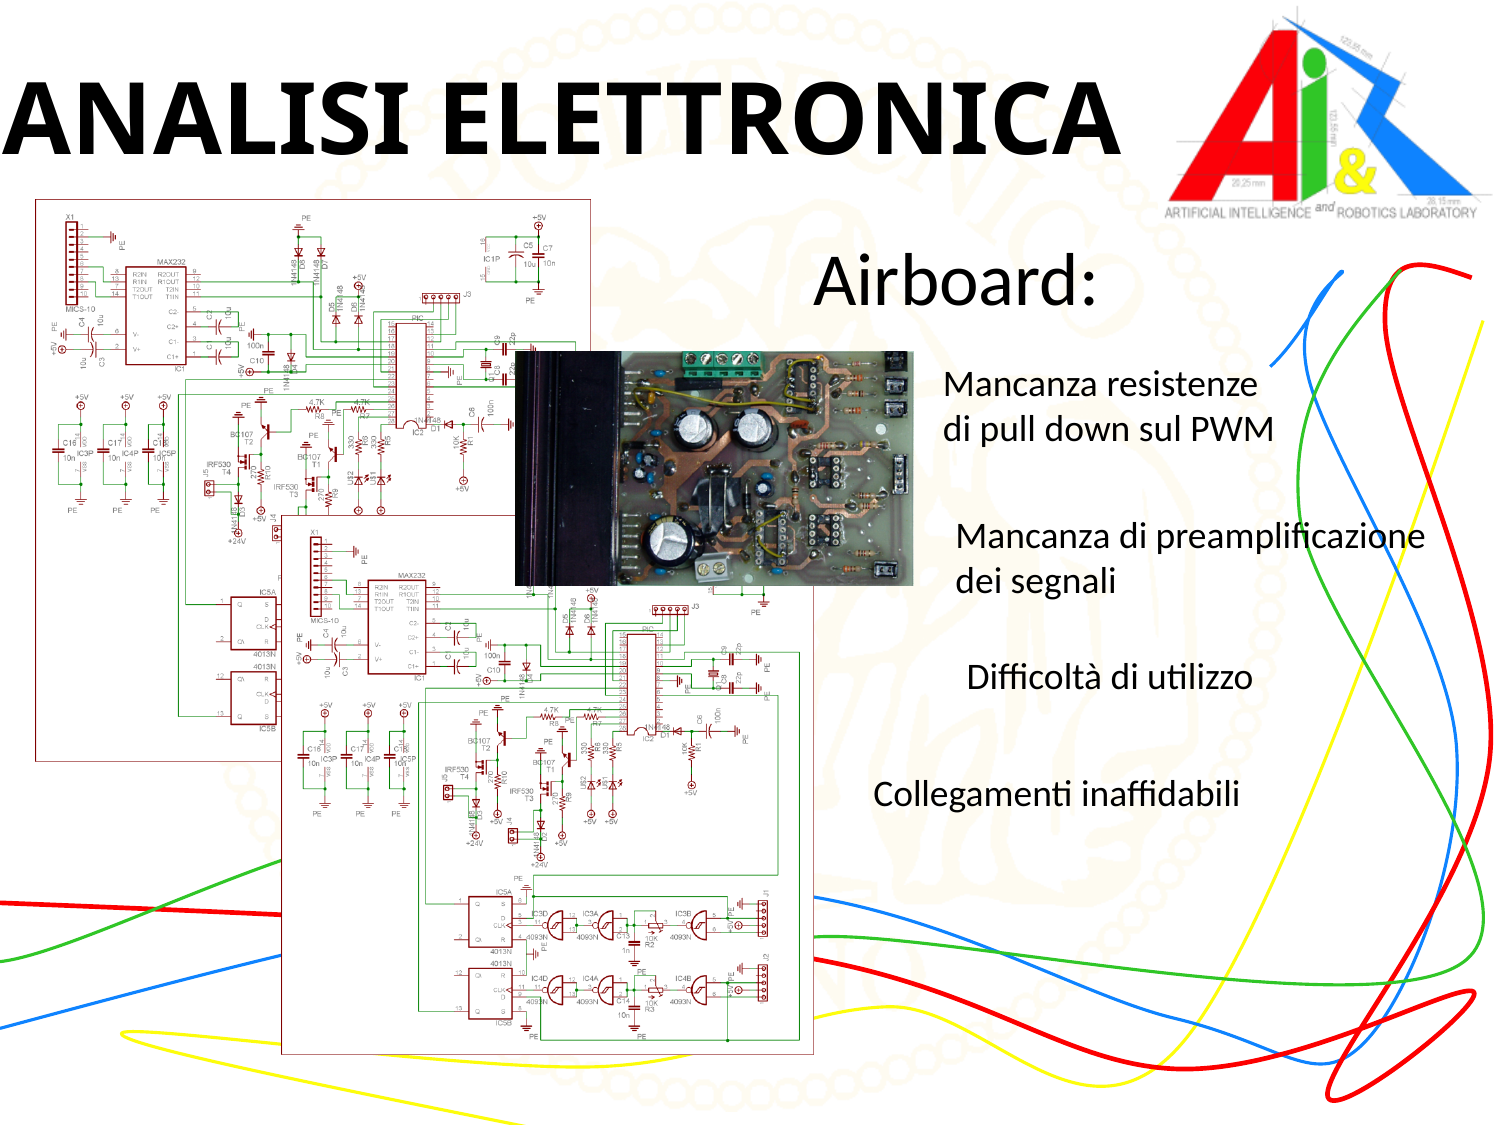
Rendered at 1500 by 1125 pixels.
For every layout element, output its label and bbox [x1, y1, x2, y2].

text_box [0, 0, 1500, 1125]
picture [34, 198, 914, 1055]
